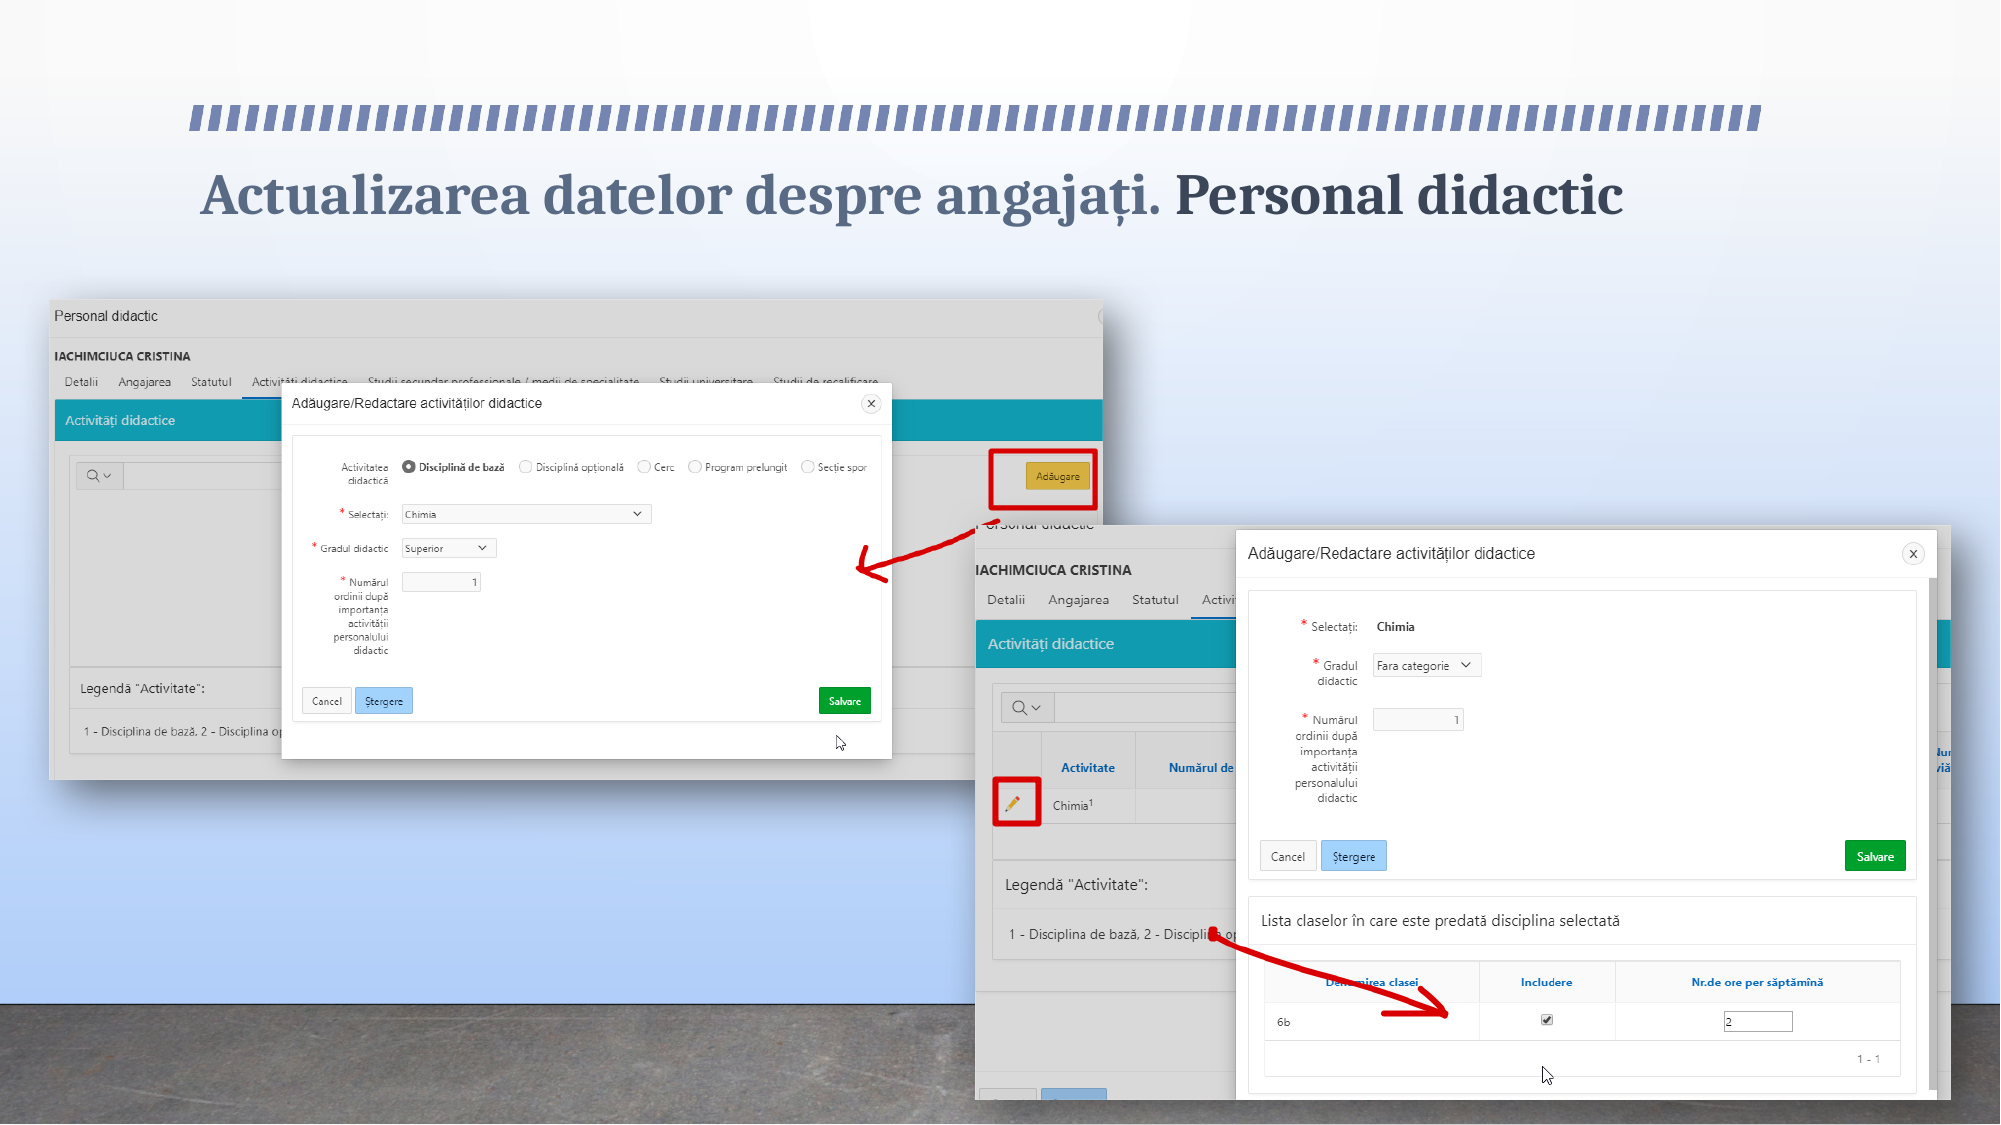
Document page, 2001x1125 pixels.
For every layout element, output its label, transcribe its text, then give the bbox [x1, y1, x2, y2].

title Actualizarea datelor despre angajați. Personal didactic [185, 156, 1761, 329]
picture [0, 1004, 2000, 1124]
picture [49, 299, 1951, 1100]
